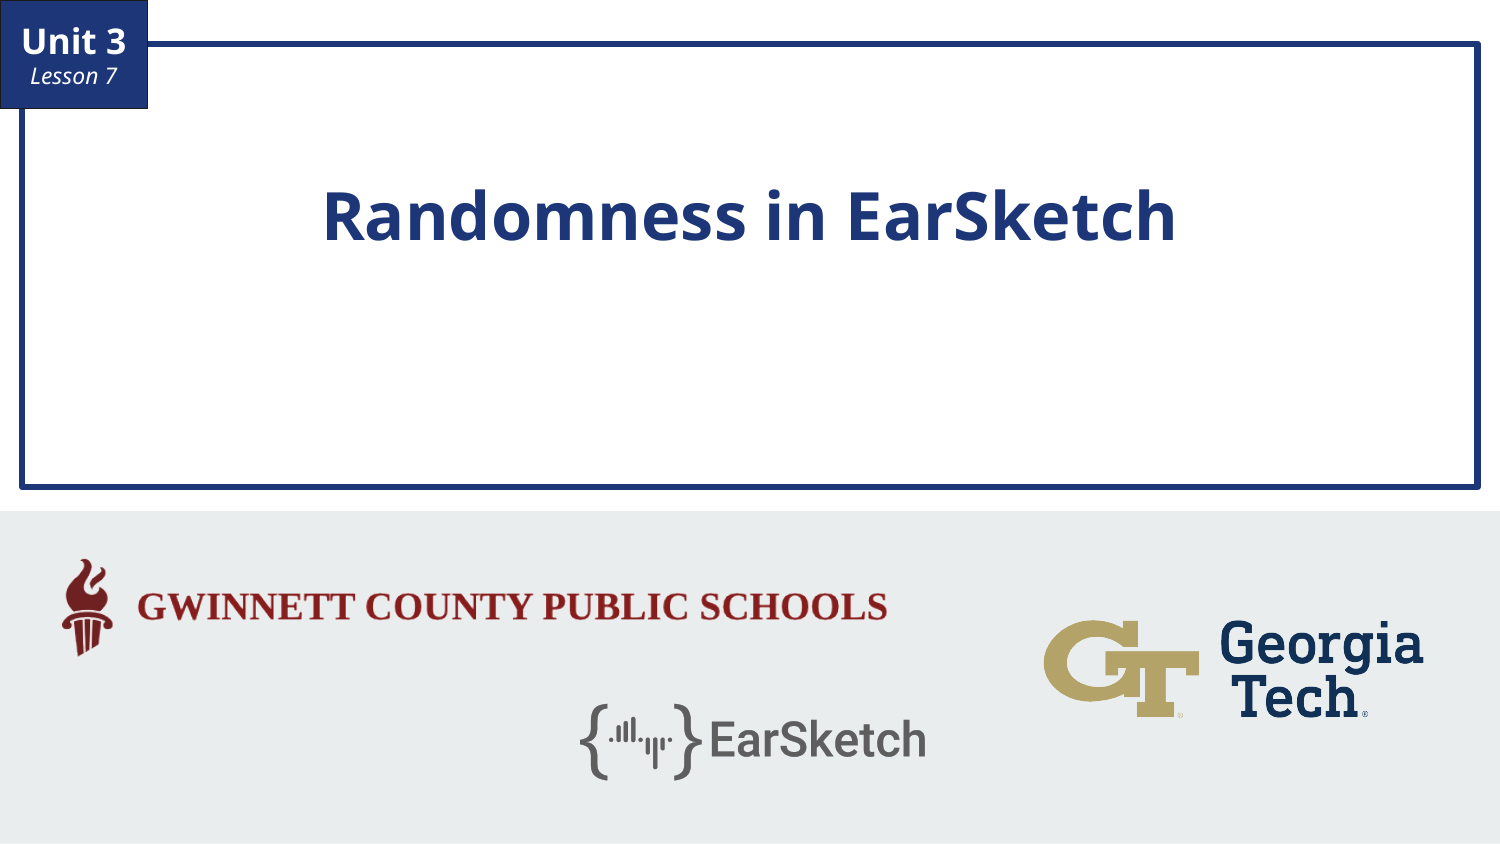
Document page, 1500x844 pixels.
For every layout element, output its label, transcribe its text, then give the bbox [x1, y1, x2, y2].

text_box [0, 511, 1500, 844]
picture [1011, 590, 1453, 748]
picture [25, 46, 1475, 485]
picture [580, 687, 933, 797]
text_box Unit 3 Lesson 7 [0, 0, 148, 109]
picture [49, 554, 901, 664]
